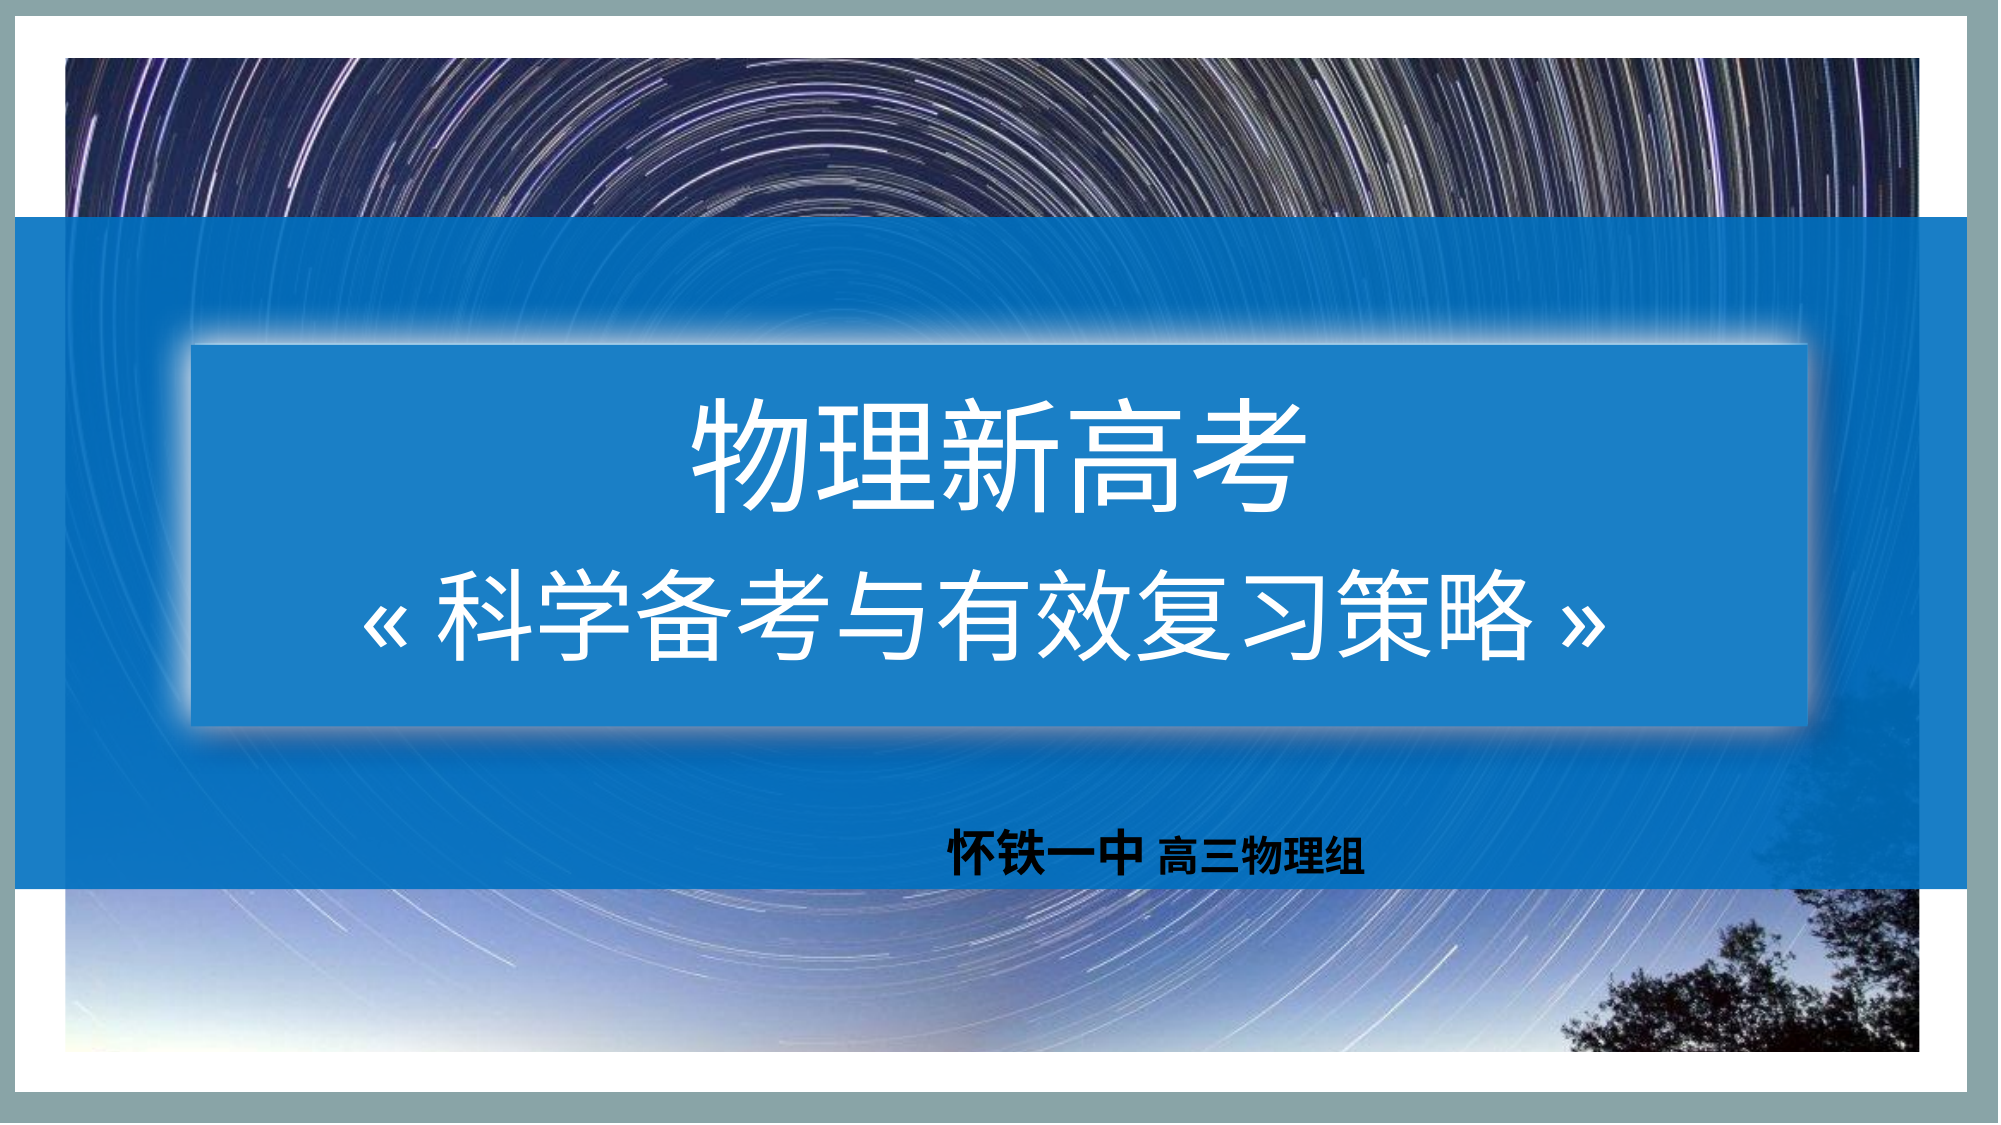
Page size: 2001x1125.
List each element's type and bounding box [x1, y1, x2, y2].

text_box [190, 342, 1808, 727]
text_box [0, 0, 1984, 1109]
picture [65, 55, 1920, 1052]
